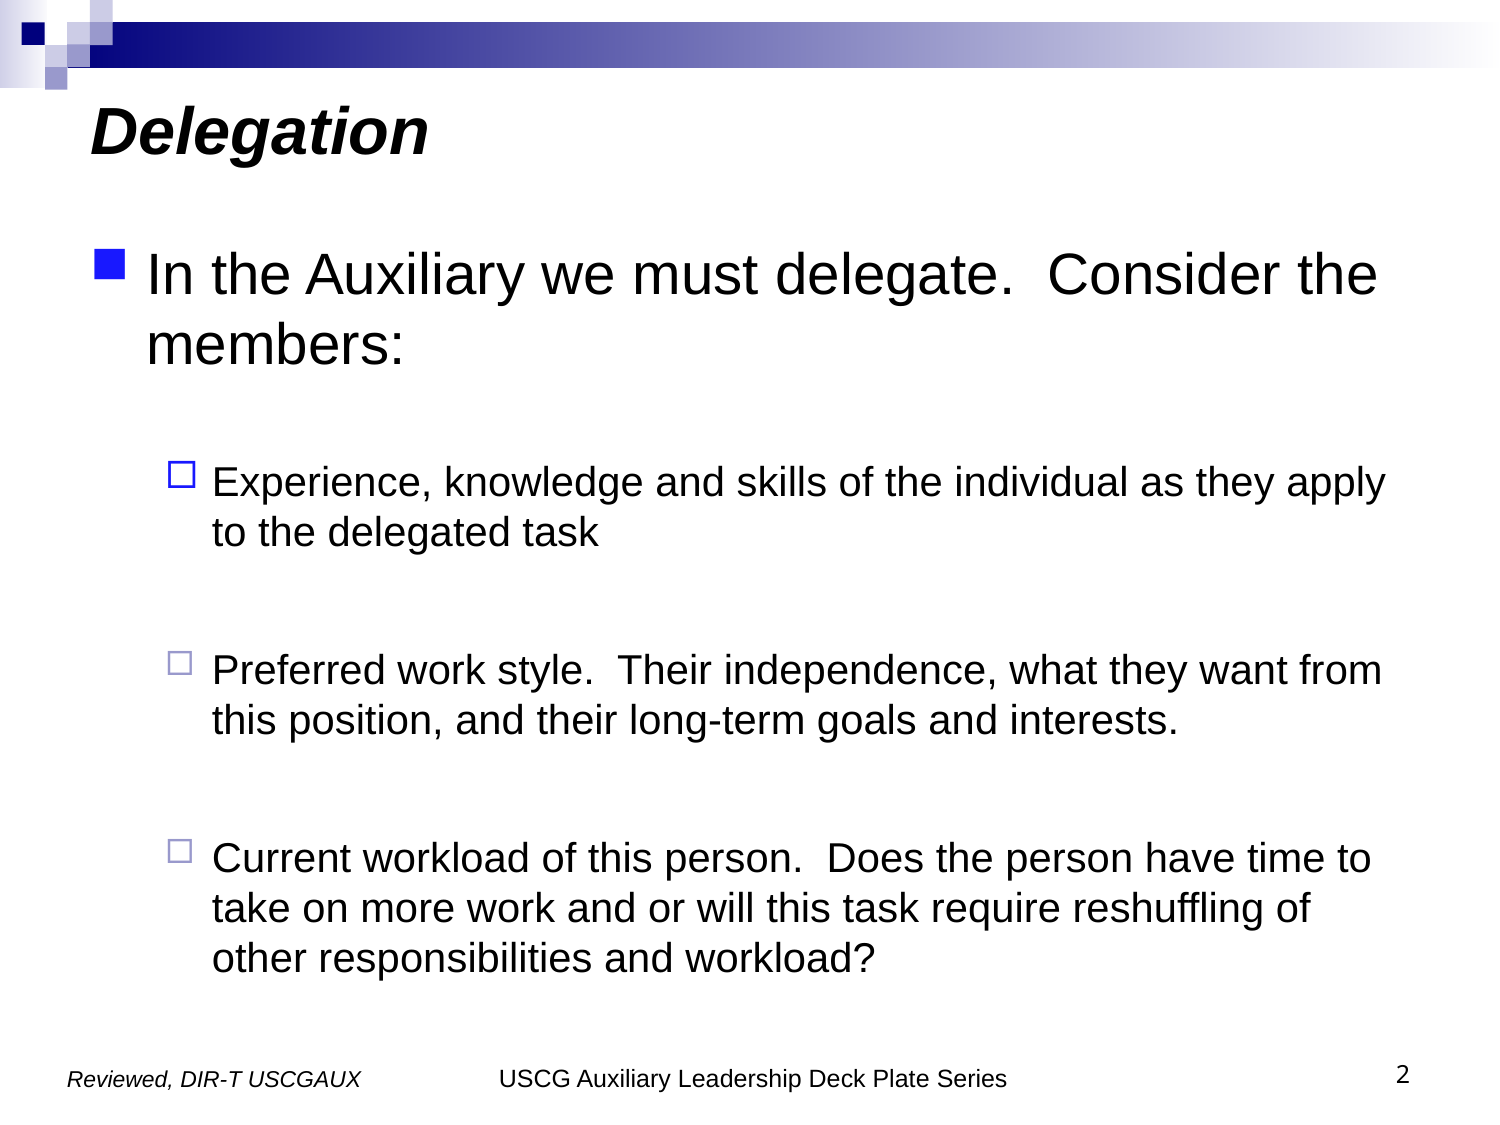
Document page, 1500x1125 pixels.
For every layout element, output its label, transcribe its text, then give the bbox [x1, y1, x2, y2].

list In the Auxiliary we must delegate. Consider the members: Experience, knowledge and skills of the individual as they apply to the delegated task Preferred work style. Their independence, what they want from this position, and their long-term goals and interests. Current workload of this person. Does the person have time to take on more work and or will this task require reshuffling of other responsibilities and workload? [75, 228, 1425, 960]
text_box Reviewed, DIR-T USCGAUX [52, 1057, 377, 1100]
footer USCG Auxiliary Leadership Deck Plate Series [467, 1067, 1041, 1100]
title Delegation [75, 75, 1425, 181]
slide_number 2 [1074, 1025, 1425, 1100]
